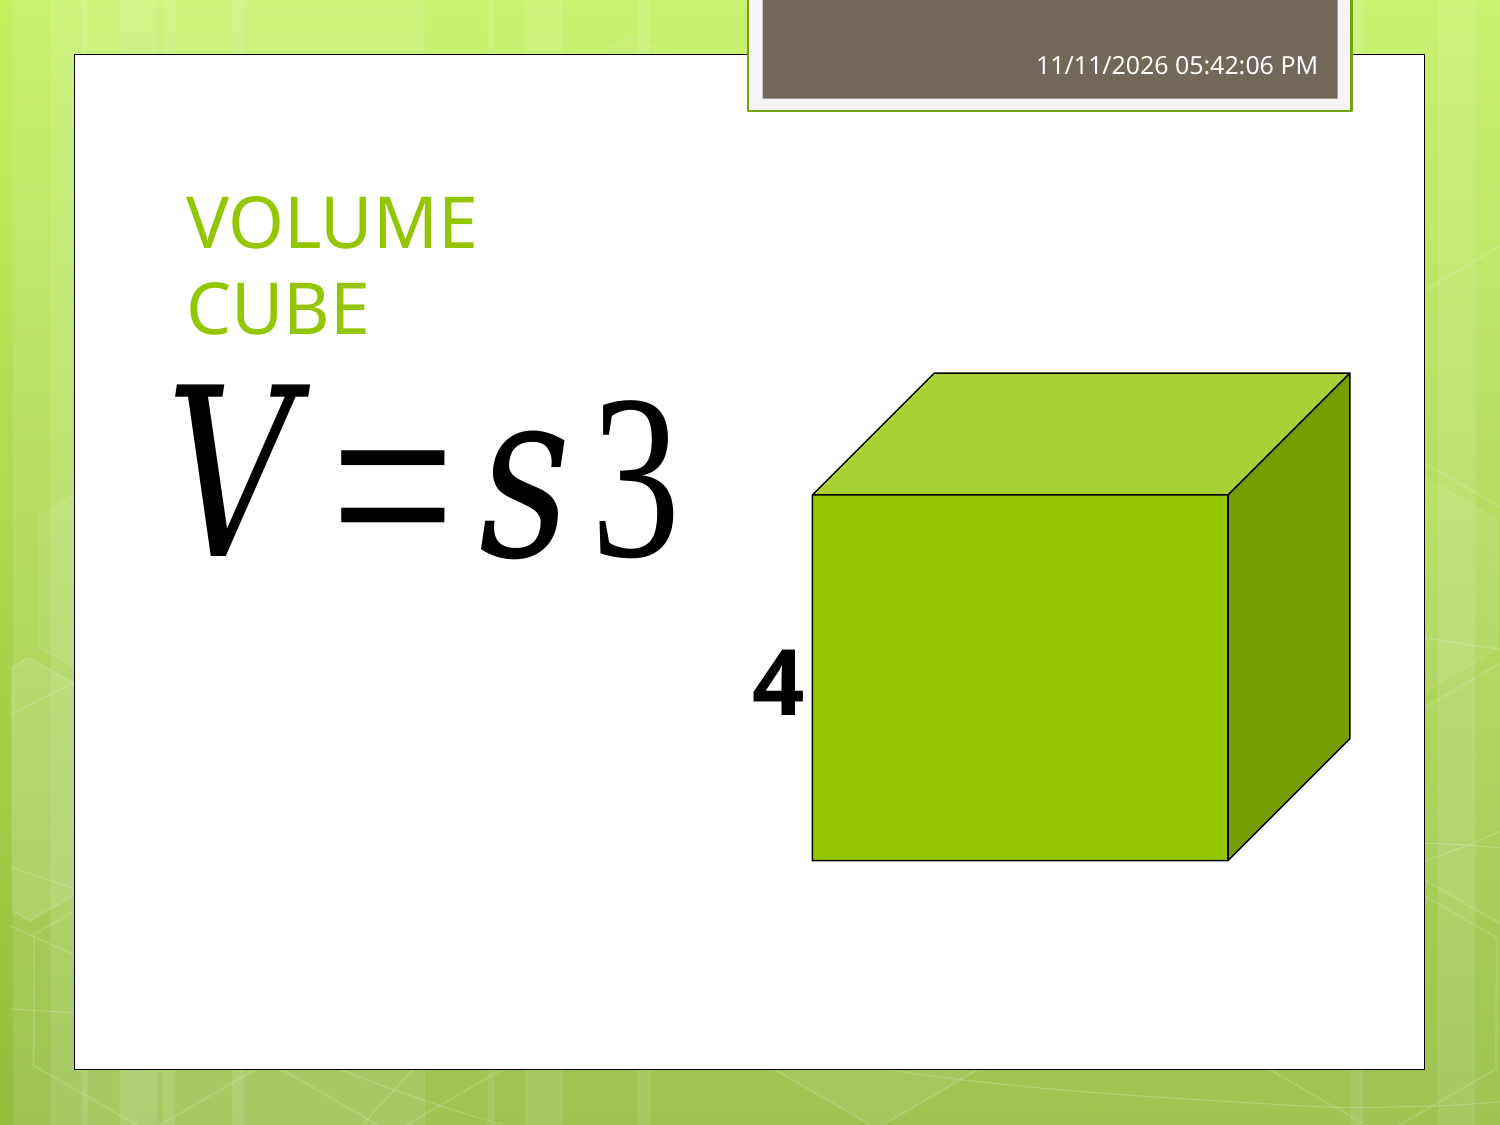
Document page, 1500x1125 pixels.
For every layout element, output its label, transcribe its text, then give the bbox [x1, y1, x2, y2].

text_box [812, 373, 1350, 861]
title VOLUME CUBE [171, 168, 1324, 357]
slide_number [983, 36, 1334, 97]
text_box 4 [737, 616, 812, 742]
